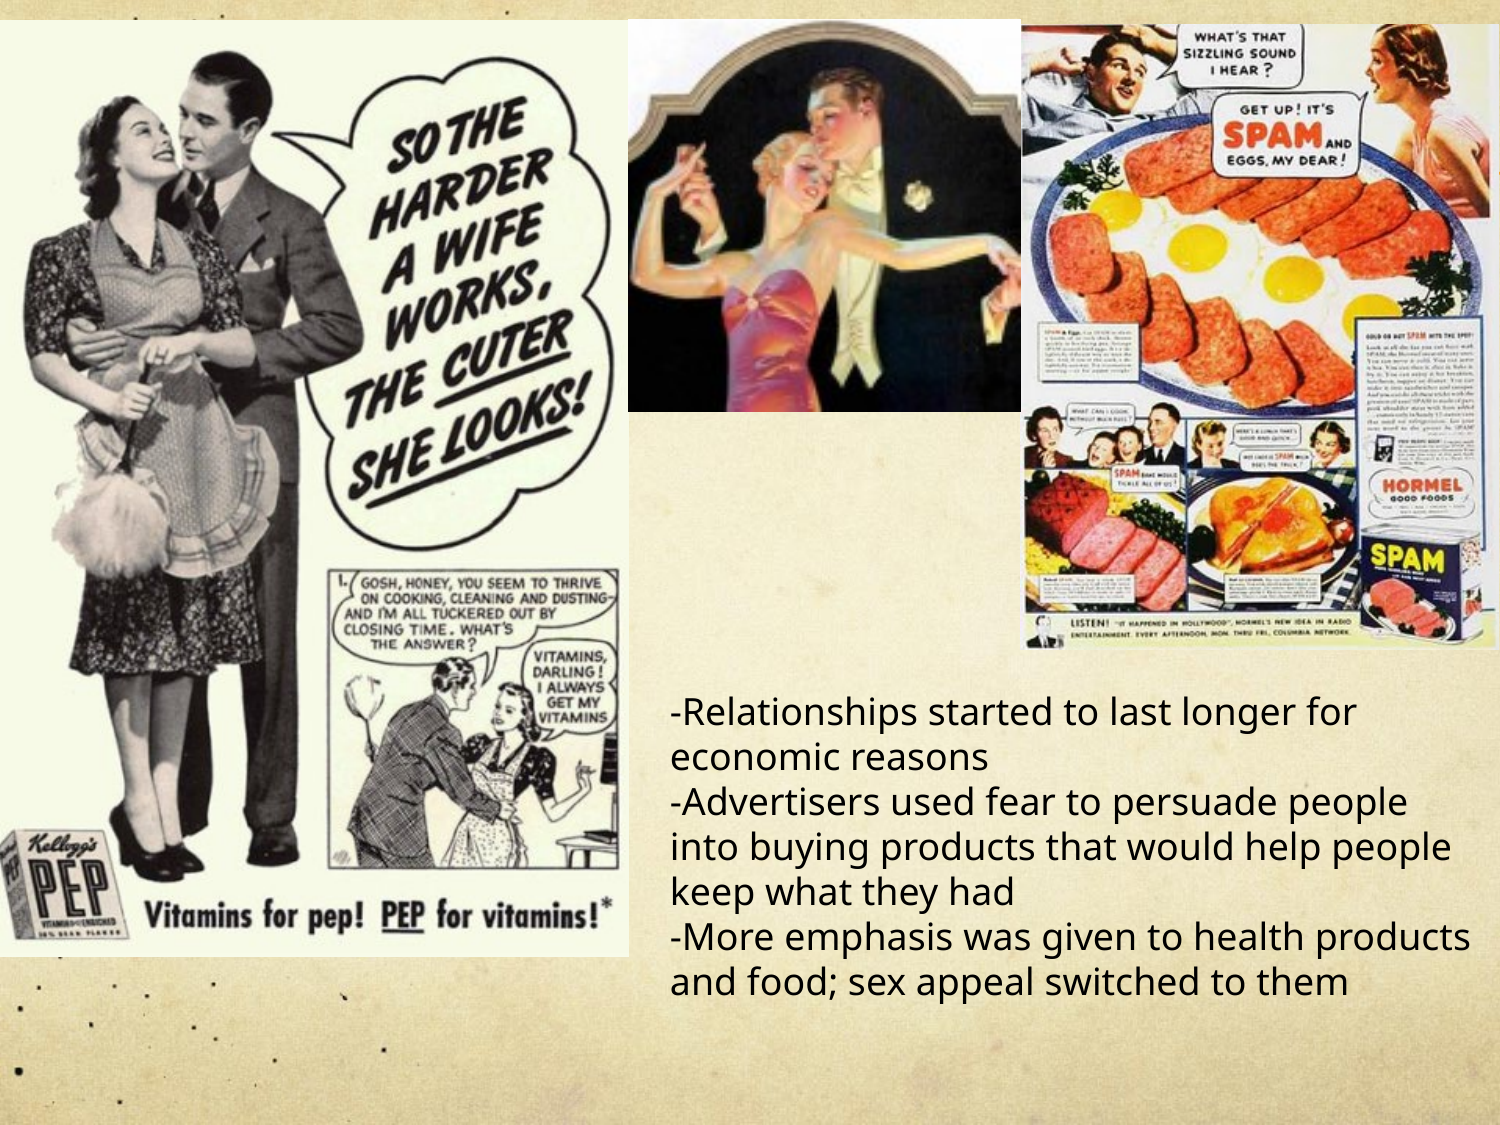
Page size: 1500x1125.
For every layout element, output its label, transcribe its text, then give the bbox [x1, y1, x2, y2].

text_box -Relationships started to last longer for economic reasons -Advertisers used fear to persuade people into buying products that would help people keep what they had -More emphasis was given to health products and food; sex appeal switched to them [655, 680, 1500, 1010]
picture [0, 0, 1500, 1125]
